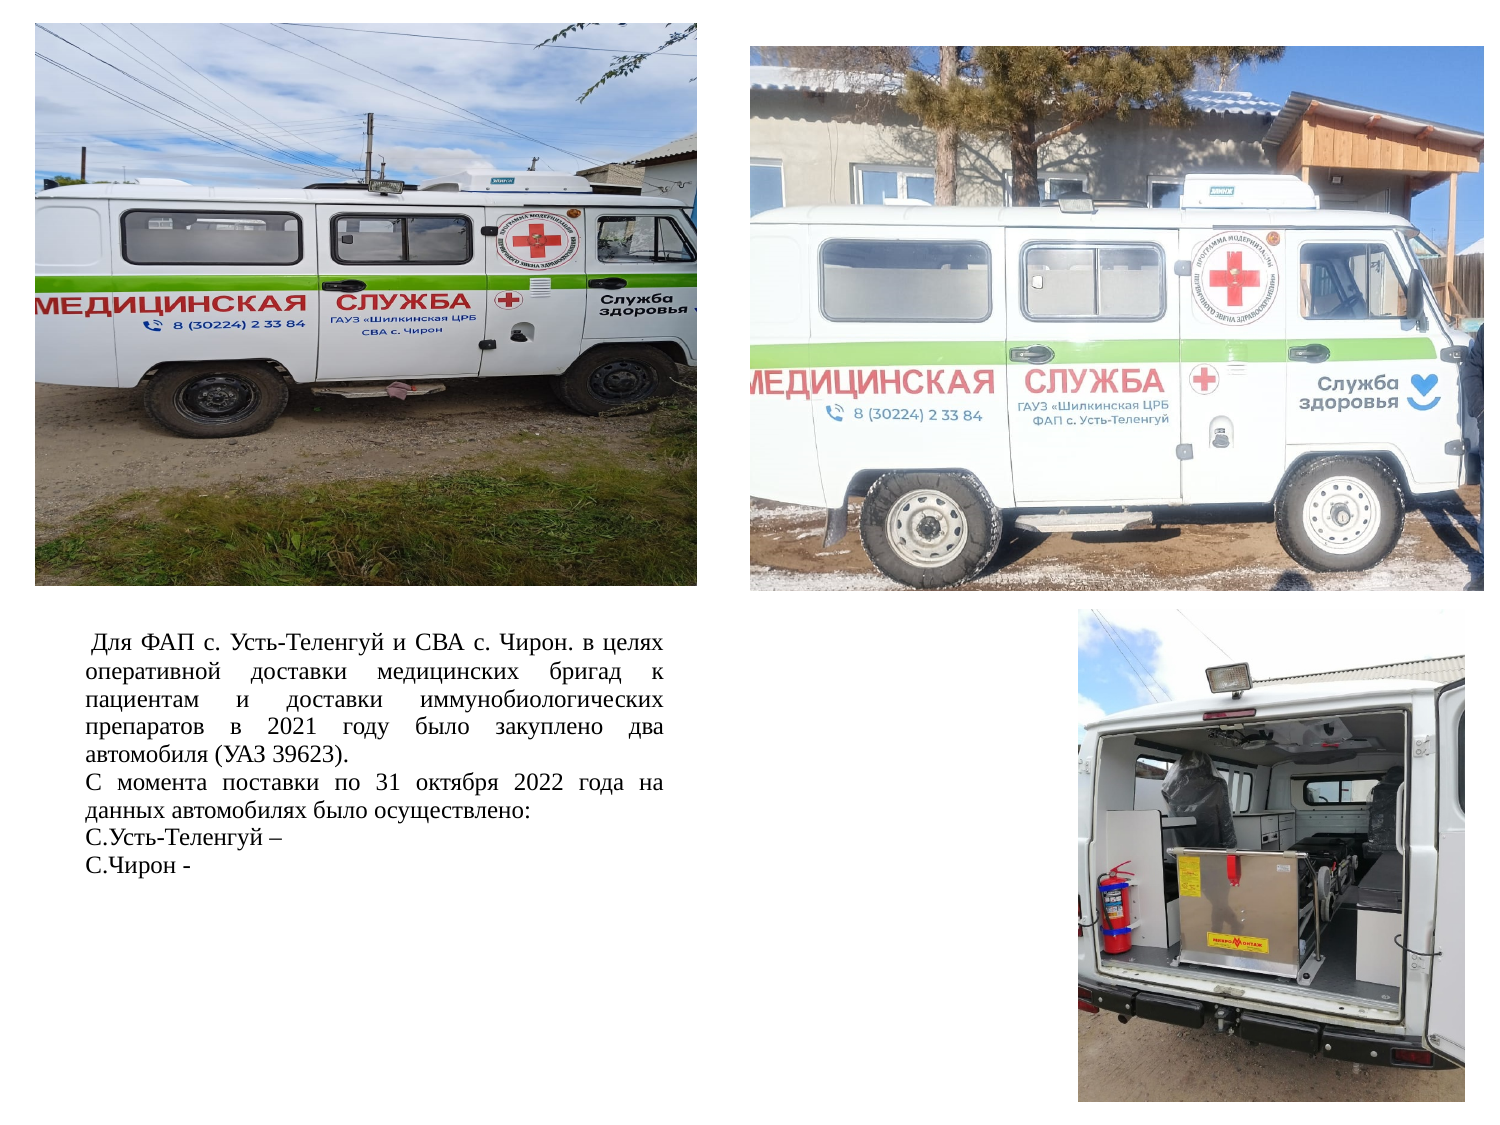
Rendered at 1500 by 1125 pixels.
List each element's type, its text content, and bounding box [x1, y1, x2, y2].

table_header Для ФАП с. Усть-Теленгуй и СВА с. Чирон. в целях оперативной доставки медицинских бригад к пациентам и доставки иммунобиологических препаратов в 2021 году было закуплено два автомобиля (УАЗ 39623). С момента поставки по 31 октября 2022 года на данных автомобилях было осуществлено: С.Усть-Теленгуй – С.Чирон - [71, 622, 679, 1058]
picture [34, 23, 698, 587]
picture [749, 46, 1485, 591]
picture [1077, 609, 1465, 1102]
